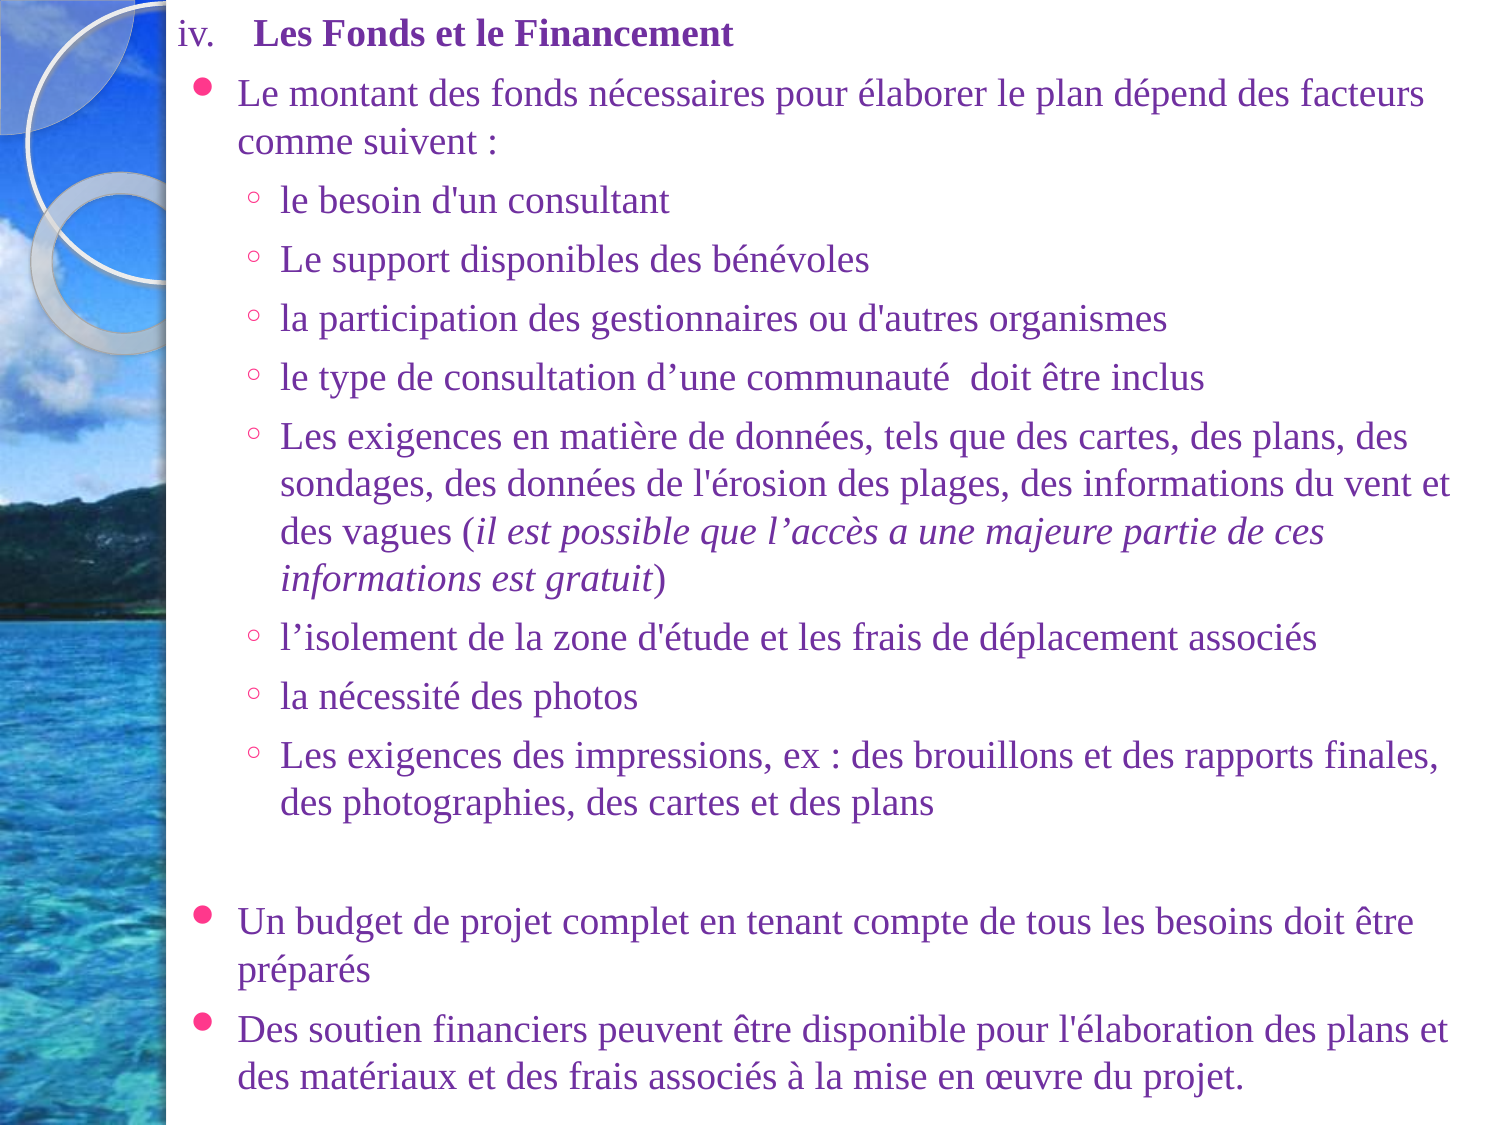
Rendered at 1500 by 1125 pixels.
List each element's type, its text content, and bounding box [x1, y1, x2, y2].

list iv. Les Fonds et le Financement Le montant des fonds nécessaires pour élaborer le plan dépend des facteurs comme suivent : le besoin d'un consultant Le support disponibles des bénévoles la participation des gestionnaires ou d'autres organismes le type de consultation d’une communauté doit être inclus Les exigences en matière de données, tels que des cartes, des plans, des sondages, des données de l'érosion des plages, des informations du vent et des vagues (il est possible que l’accès a une majeure partie de ces informations est gratuit) l’isolement de la zone d'étude et les frais de déplacement associés la nécessité des photos Les exigences des impressions, ex : des brouillons et des rapports finales, des photographies, des cartes et des plans Un budget de projet complet en tenant compte de tous les besoins doit être préparés Des soutien financiers peuvent être disponible pour l'élaboration des plans et des matériaux et des frais associés à la mise en œuvre du projet. [162, 0, 1500, 788]
picture [53, 240, 160, 332]
picture [32, 13, 160, 207]
picture [0, 134, 166, 1125]
picture [62, 195, 160, 280]
picture [136, 0, 162, 4]
